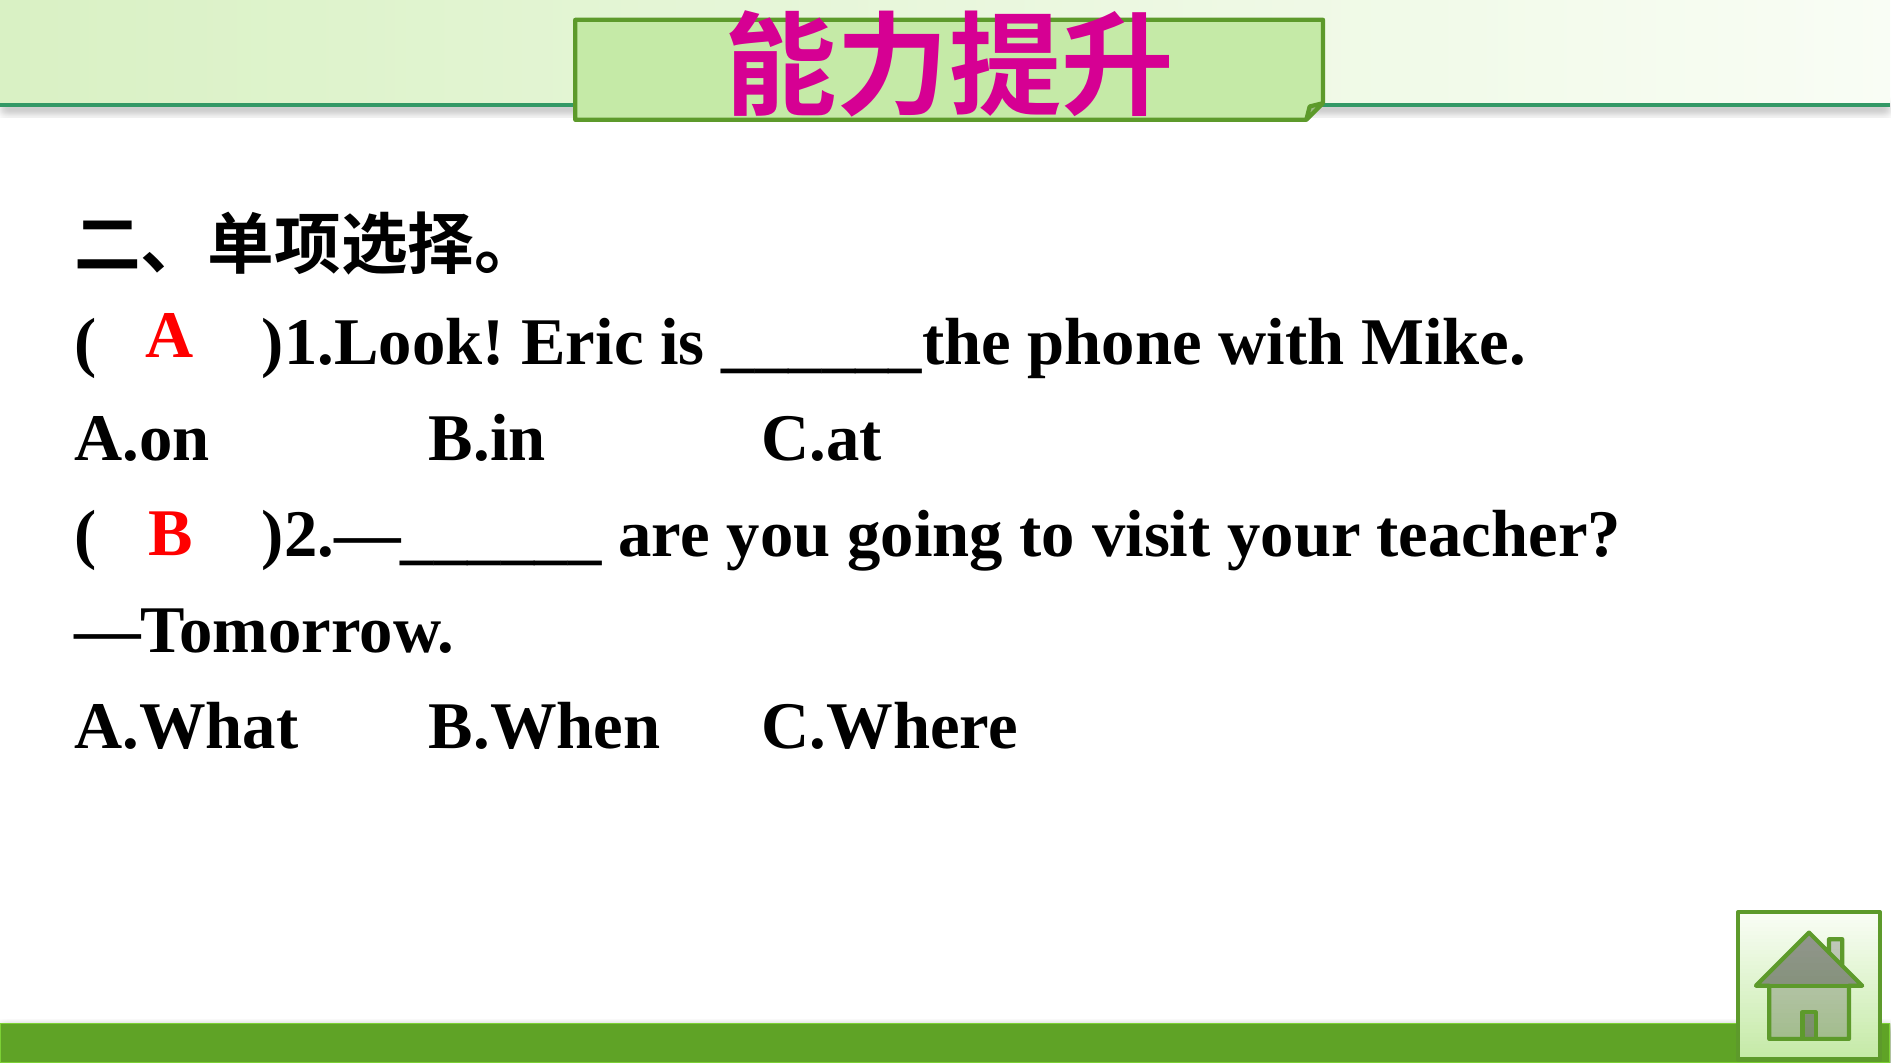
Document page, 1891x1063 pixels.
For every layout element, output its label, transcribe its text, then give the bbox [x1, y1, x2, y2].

text_box A [130, 283, 209, 379]
text_box 二、单项选择。 ( )1.Look! Eric is ______the phone with Mike. A.on B.in C.at ( )2.—______ are you going to visit your teacher? —Tomorrow. A.What B.When C.Where [59, 178, 1833, 769]
text_box B [134, 481, 209, 576]
text_box 能力提升 [573, 17, 1326, 122]
